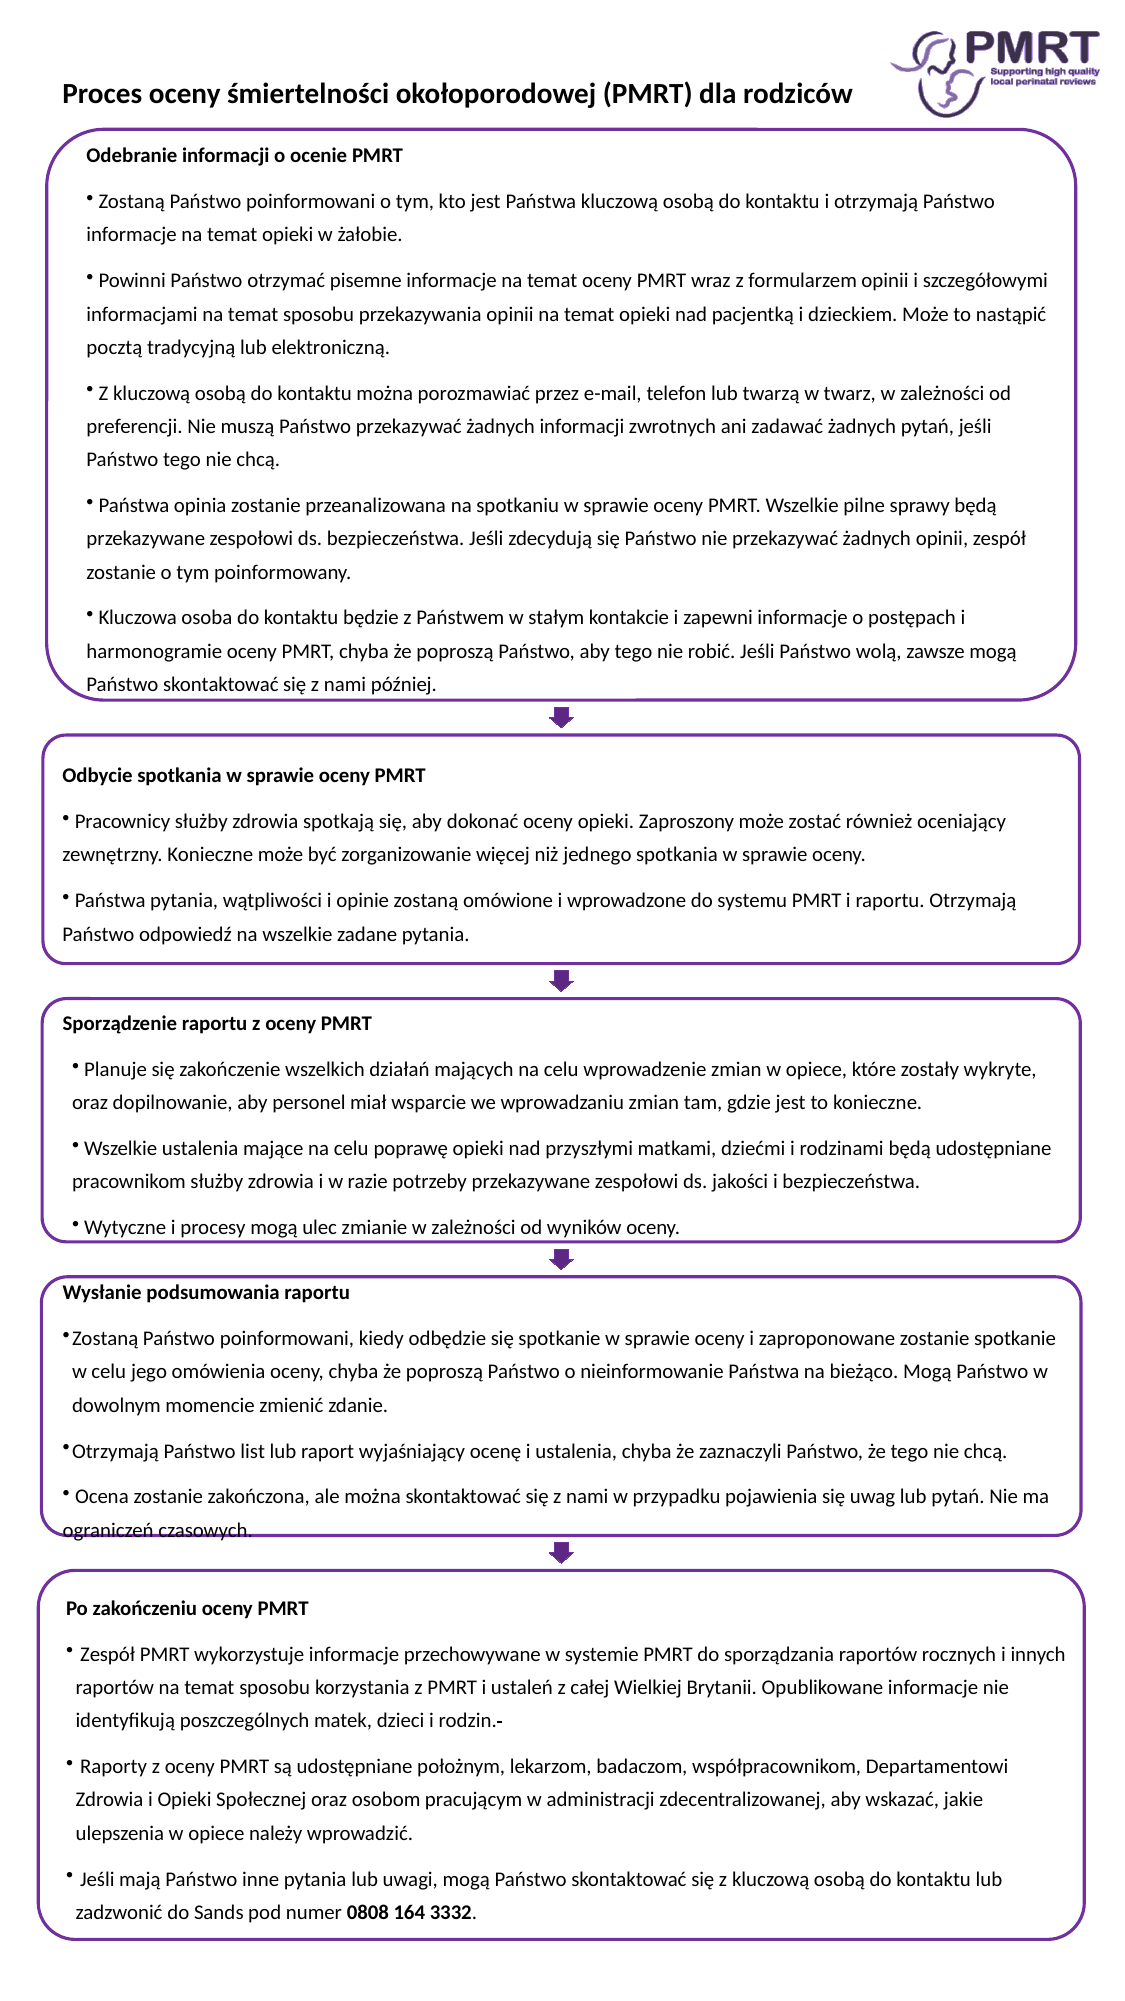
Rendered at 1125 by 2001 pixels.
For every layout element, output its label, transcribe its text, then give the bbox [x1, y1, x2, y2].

text_box Proces oceny śmiertelności okołoporodowej (PMRT) dla rodziców [47, 66, 889, 117]
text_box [22, 128, 1100, 1941]
picture [889, 31, 1100, 118]
